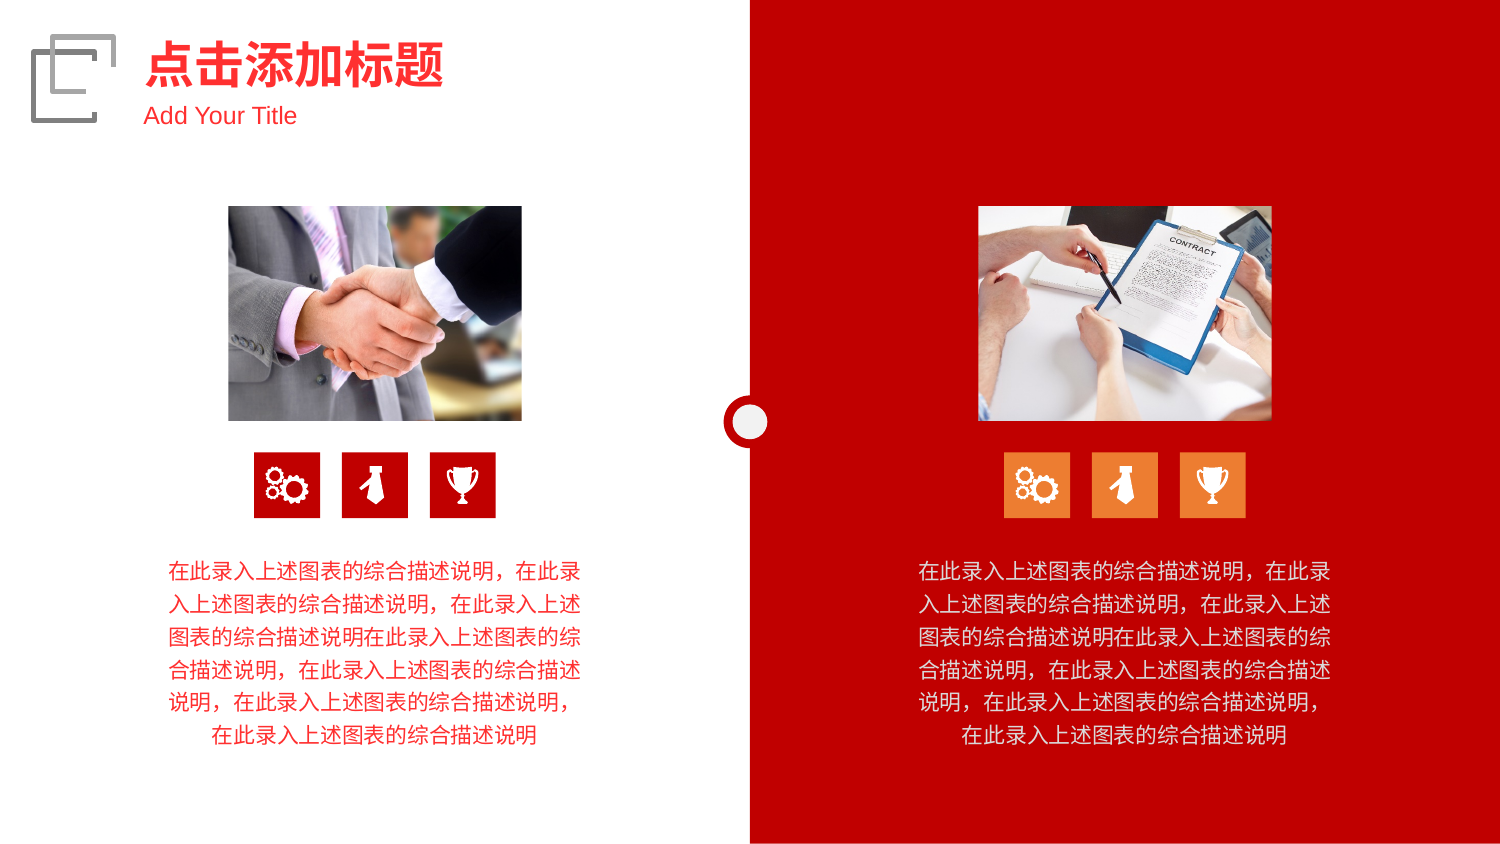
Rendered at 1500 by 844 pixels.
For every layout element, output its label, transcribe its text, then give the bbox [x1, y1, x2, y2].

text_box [341, 452, 409, 519]
text_box Add Your Title [132, 93, 416, 135]
text_box 在此录入上述图表的综合描述说明，在此录入上述图表的综合描述说明，在此录入上述图表的综合描述说明在此录入上述图表的综合描述说明，在此录入上述图表的综合描述说明，在此录入上述图表的综合描述说明，在此录入上述图表的综合描述说明 [143, 544, 607, 756]
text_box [1091, 452, 1159, 519]
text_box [1179, 452, 1246, 519]
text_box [1003, 452, 1071, 519]
text_box 点击添加标题 [133, 27, 457, 99]
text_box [429, 452, 496, 519]
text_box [253, 452, 321, 519]
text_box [723, 0, 1500, 844]
text_box [226, 204, 524, 423]
